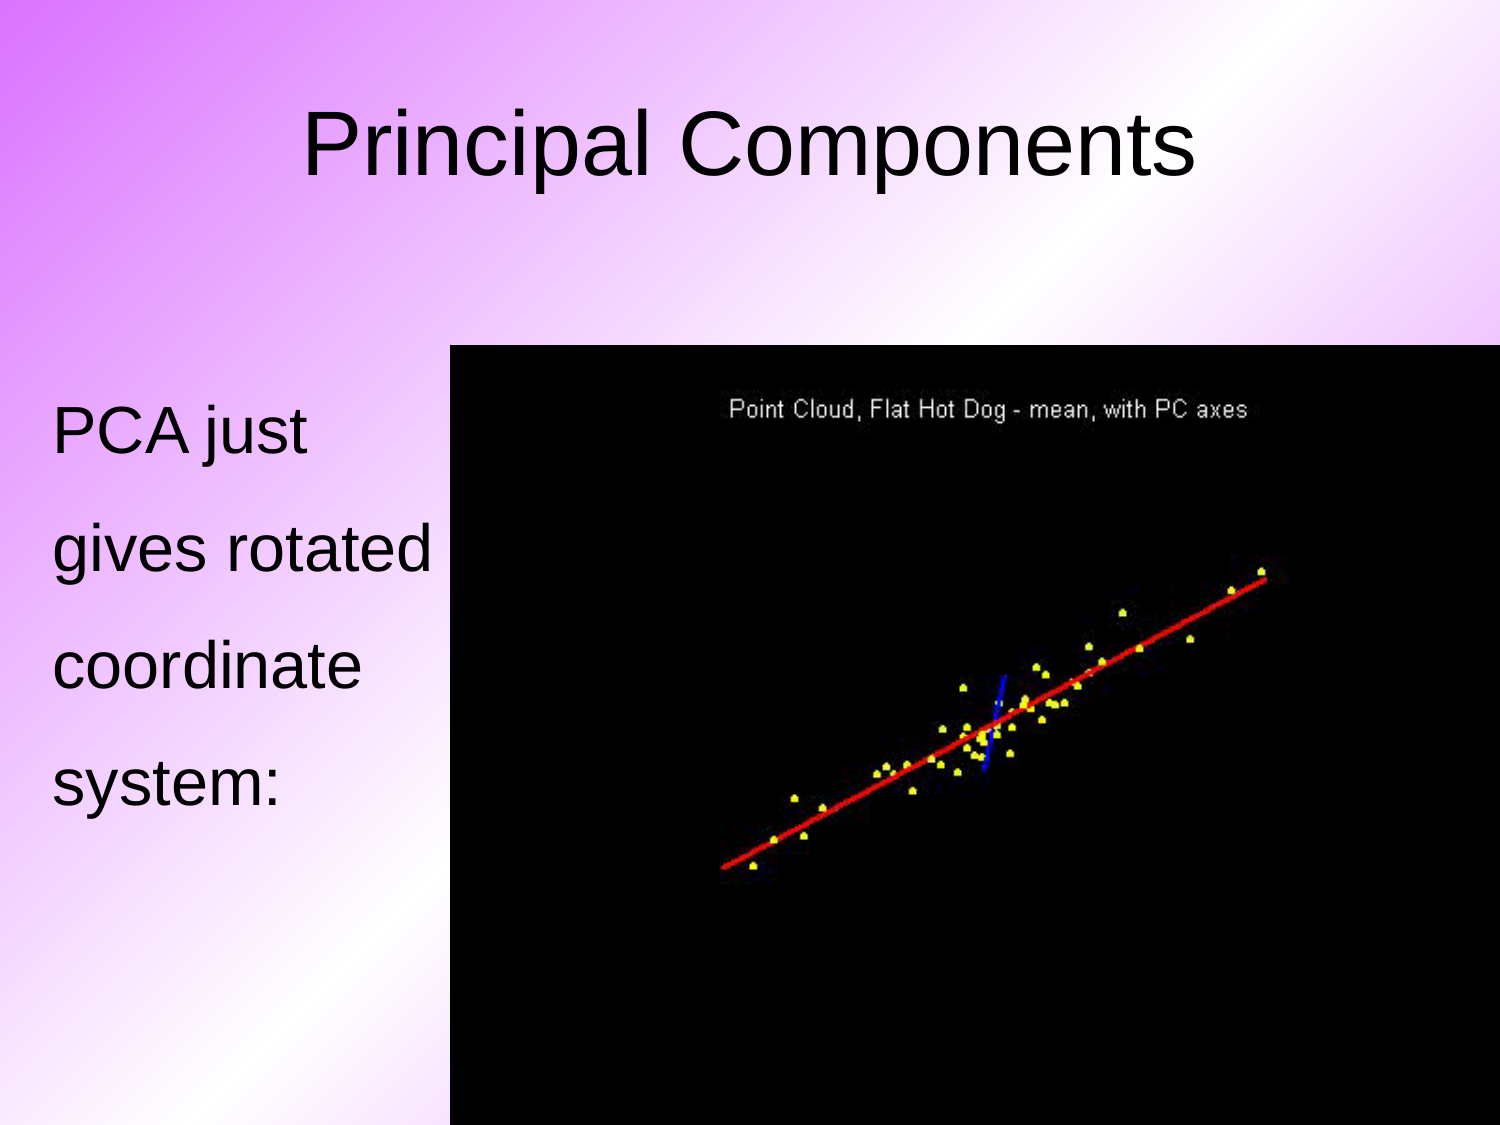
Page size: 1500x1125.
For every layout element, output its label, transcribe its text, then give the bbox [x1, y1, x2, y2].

title Principal Components [75, 45, 1425, 233]
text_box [449, 344, 1500, 1125]
list PCA just gives rotated coordinate system: [37, 262, 1413, 1005]
